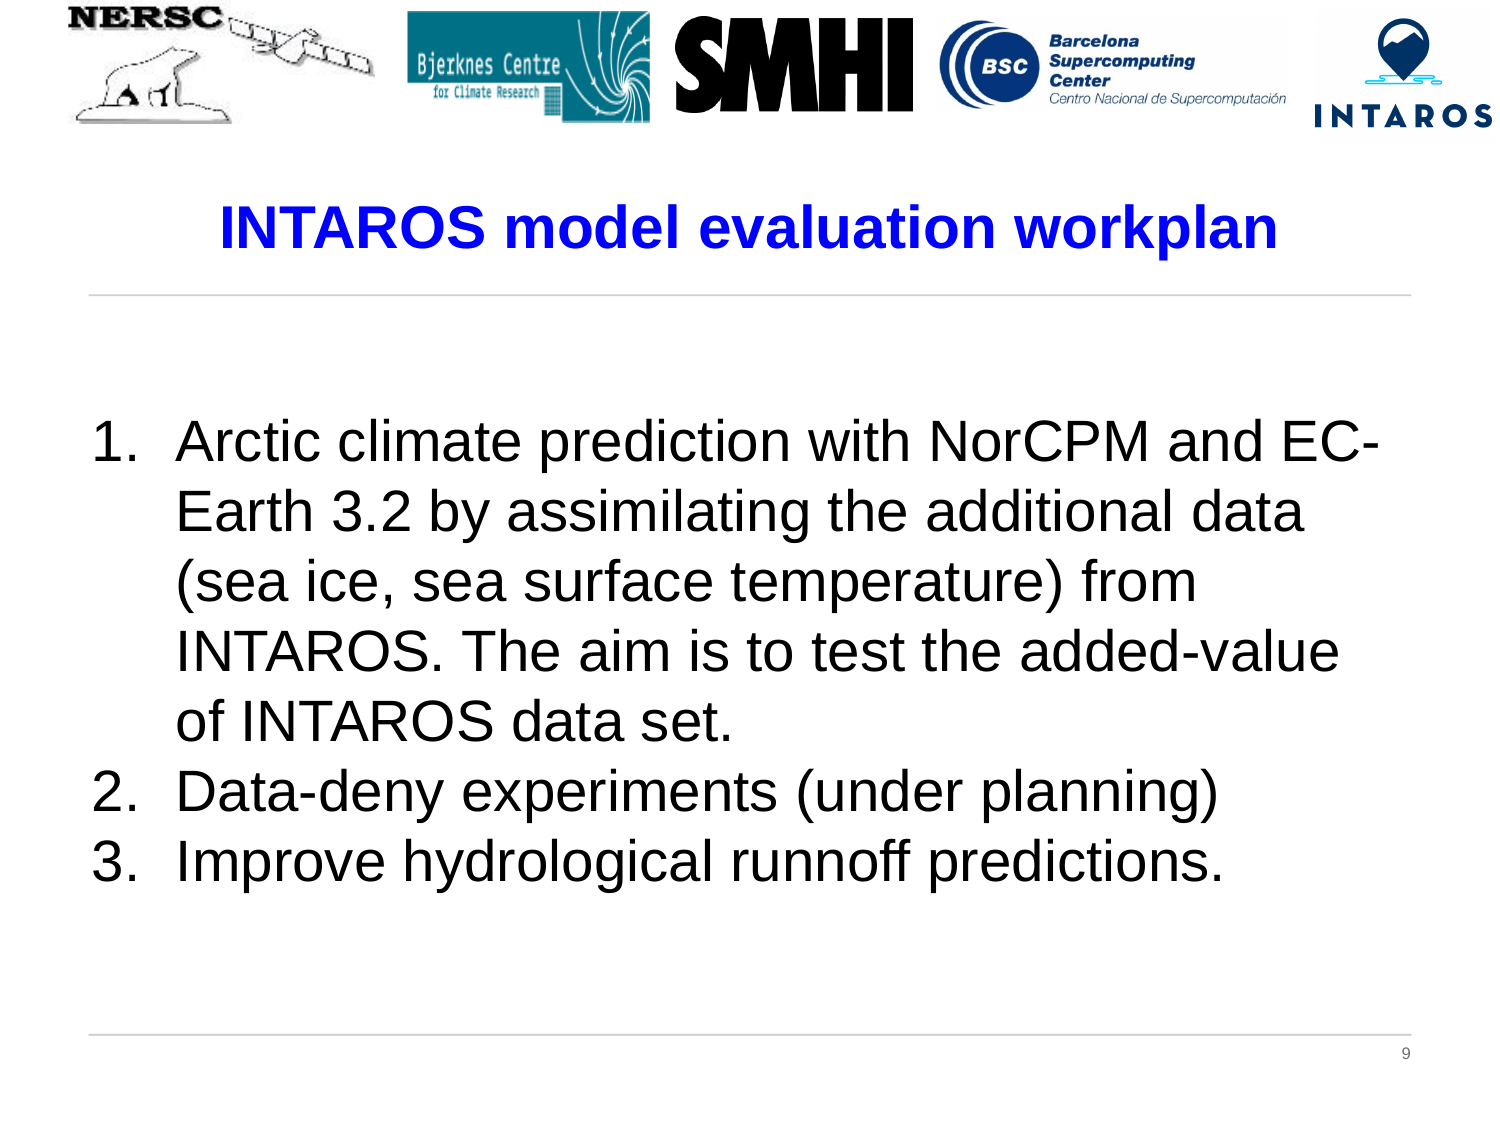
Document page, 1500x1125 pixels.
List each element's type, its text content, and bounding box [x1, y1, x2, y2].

text_box INTAROS model evaluation workplan [204, 180, 800, 275]
picture [67, 0, 376, 124]
text_box 9 [1066, 1043, 1411, 1063]
picture [937, 16, 1288, 111]
text_box Arctic climate prediction with NorCPM and EC-Earth 3.2 by assimilating the additional data (sea ice, sea surface temperature) from INTAROS. The aim is to test the added-value of INTAROS data set. Data-deny experiments (under planning) Improve hydrological runnoff predictions. [76, 395, 1412, 831]
text_box [76, 290, 1412, 395]
picture [407, 11, 650, 123]
text_box [76, 831, 1412, 1023]
picture [1315, 9, 1492, 142]
picture [674, 16, 913, 113]
